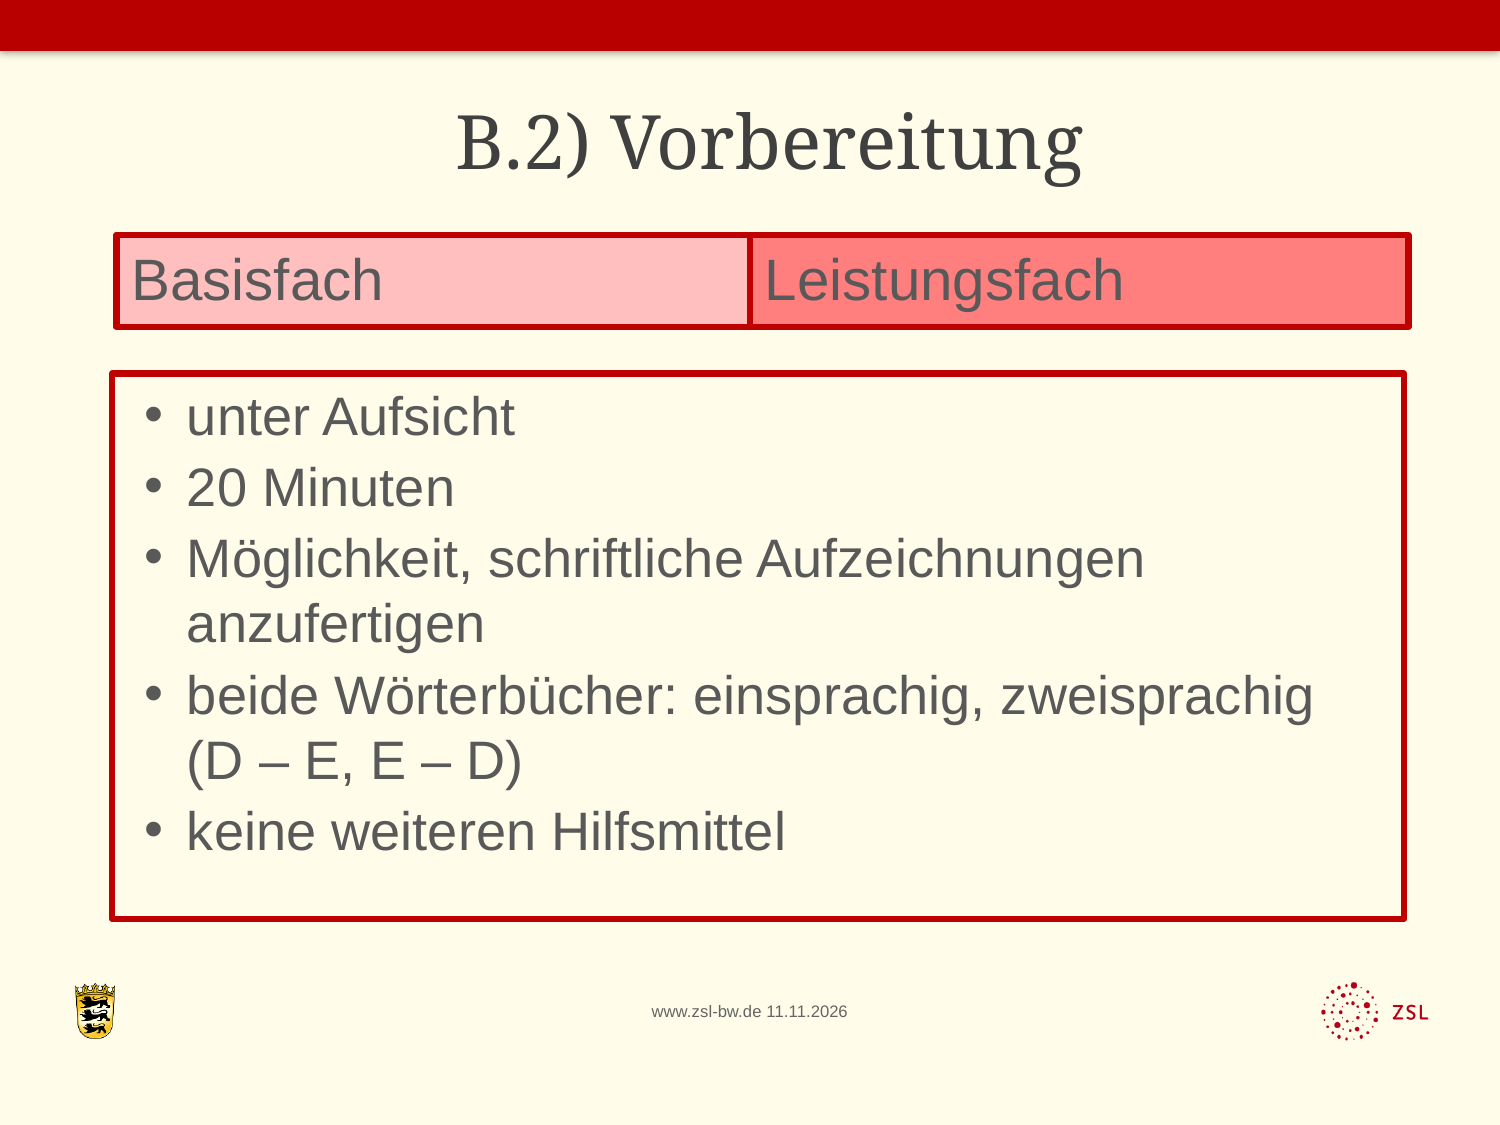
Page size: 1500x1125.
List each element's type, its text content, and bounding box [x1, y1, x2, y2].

picture [73, 981, 117, 1041]
picture [1320, 981, 1429, 1041]
text_box B.2) Vorbereitung [116, 66, 1424, 213]
text_box Basisfach [116, 234, 749, 328]
text_box Leistungsfach [749, 234, 1409, 328]
text_box unter Aufsicht 20 Minuten Möglichkeit, schriftliche Aufzeichnungen anzufertigen beide Wörterbücher: einsprachig, zweisprachig (D – E, E – D) keine weiteren Hilfsmittel [112, 373, 1405, 919]
